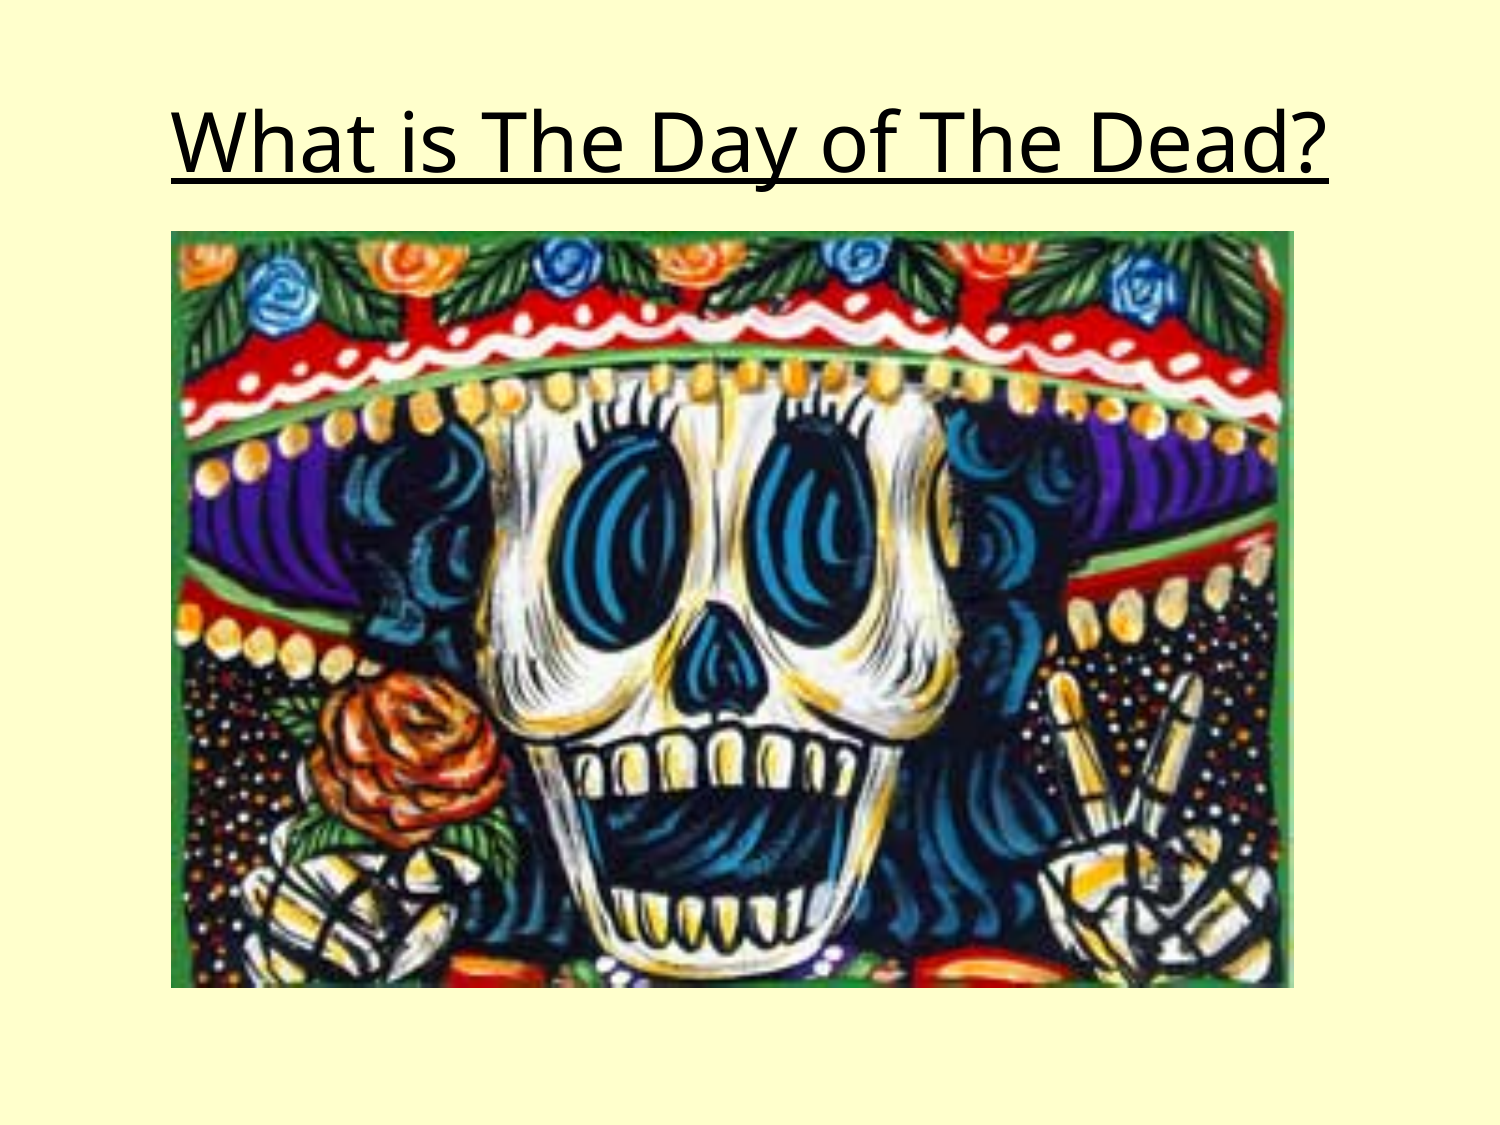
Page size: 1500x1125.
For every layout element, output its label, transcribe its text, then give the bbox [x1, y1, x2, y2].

title What is The Day of The Dead? [74, 44, 1426, 233]
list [170, 231, 1294, 988]
